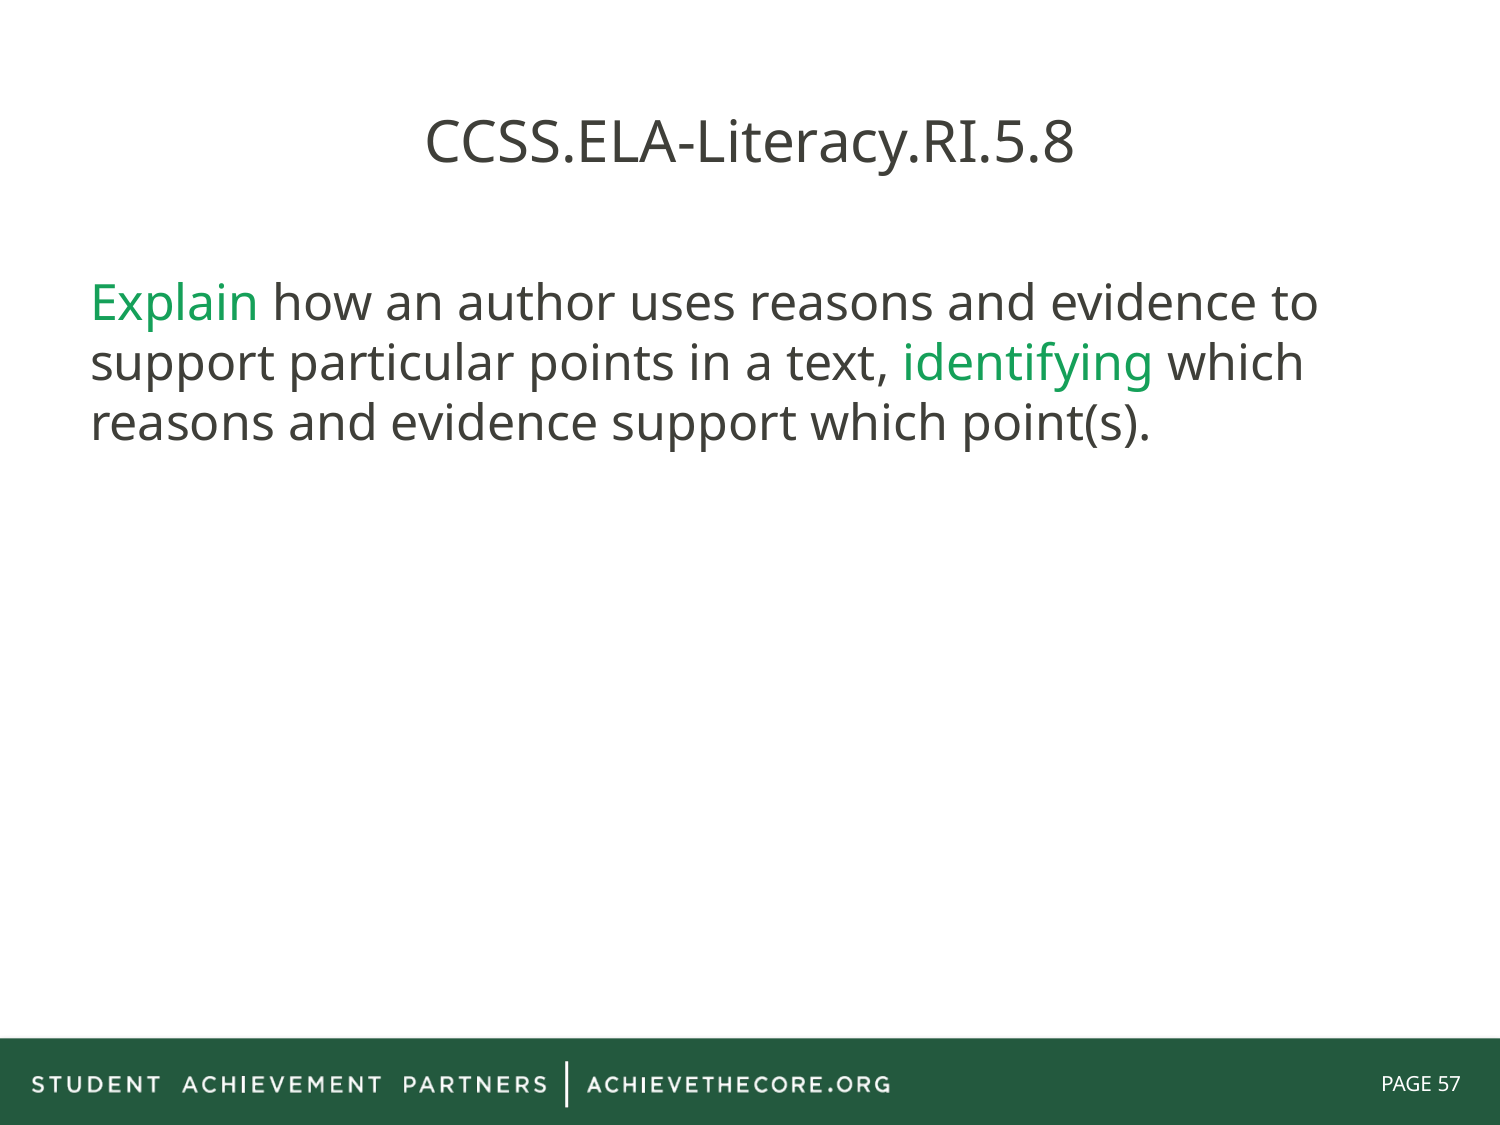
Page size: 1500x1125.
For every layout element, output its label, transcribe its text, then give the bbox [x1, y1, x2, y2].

title CCSS.ELA-Literacy.RI.5.8 [75, 45, 1425, 233]
list Explain how an author uses reasons and evidence to support particular points in a text, identifying which reasons and evidence support which point(s). [75, 262, 1425, 1005]
